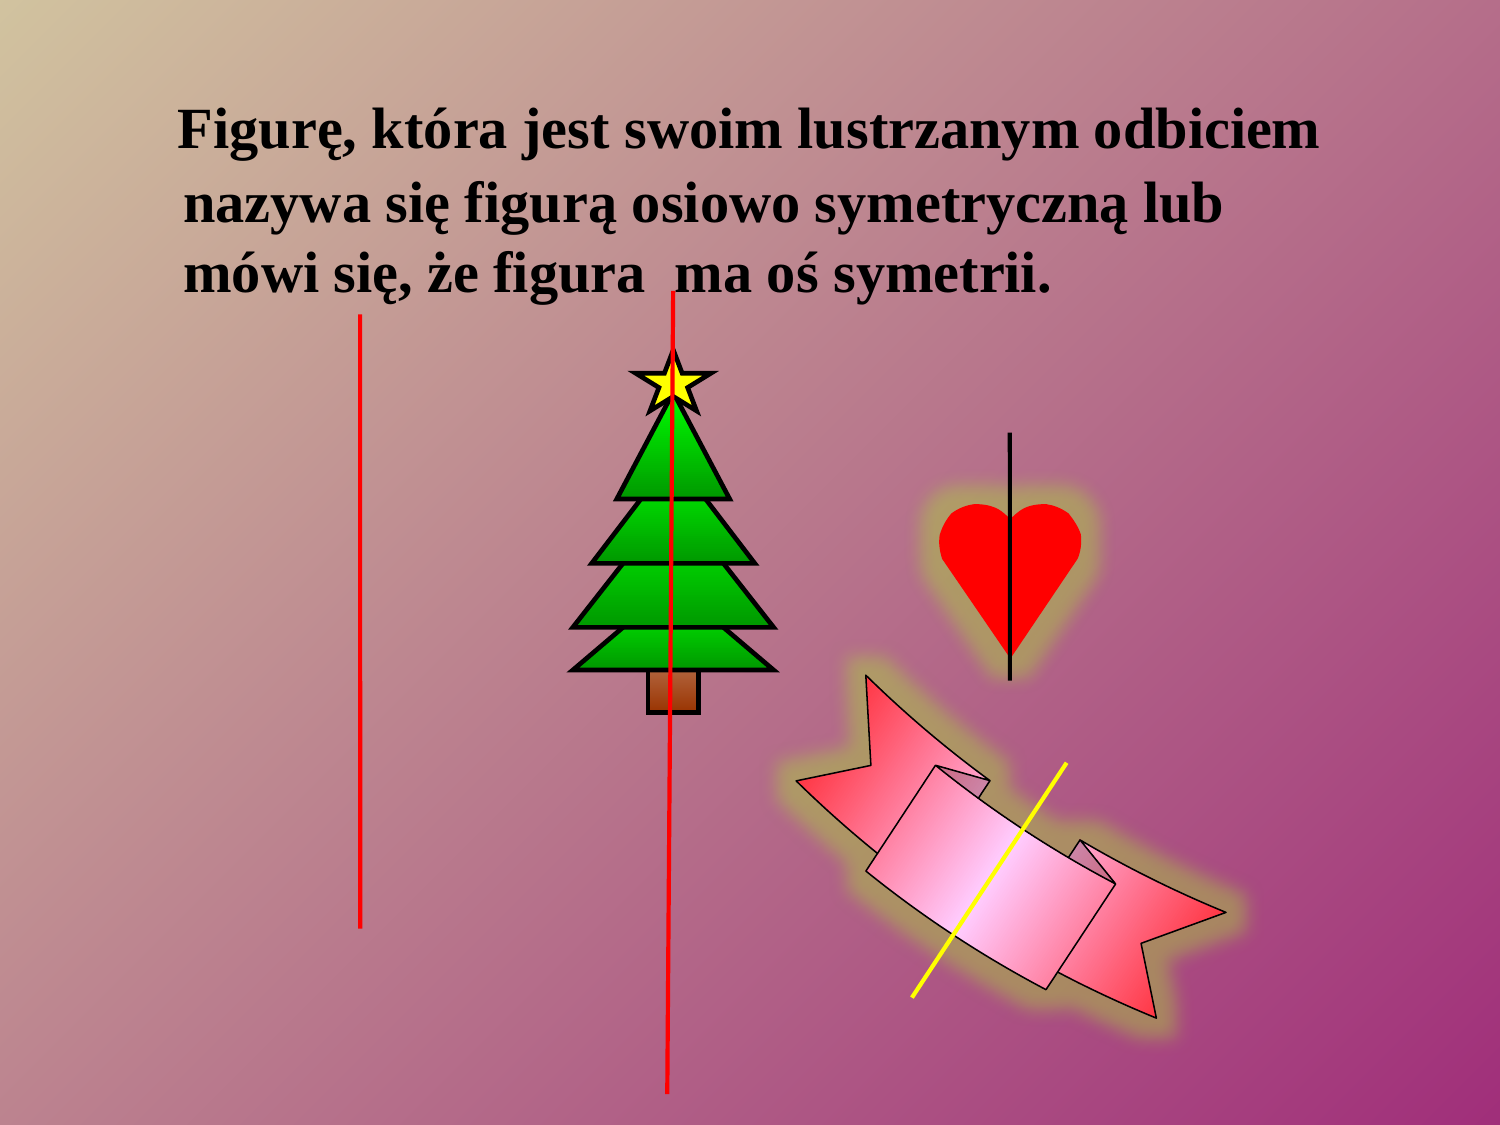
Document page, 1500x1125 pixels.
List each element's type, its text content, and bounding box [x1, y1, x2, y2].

text_box [796, 675, 1226, 1019]
text_box [939, 504, 1009, 656]
text_box [1010, 504, 1081, 658]
text_box Figurę, która jest swoim lustrzanym odbiciem nazywa się figurą osiowo symetryczną lub mówi się, że figura ma oś symetrii. [112, 66, 1388, 315]
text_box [572, 349, 774, 714]
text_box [218, 362, 502, 899]
